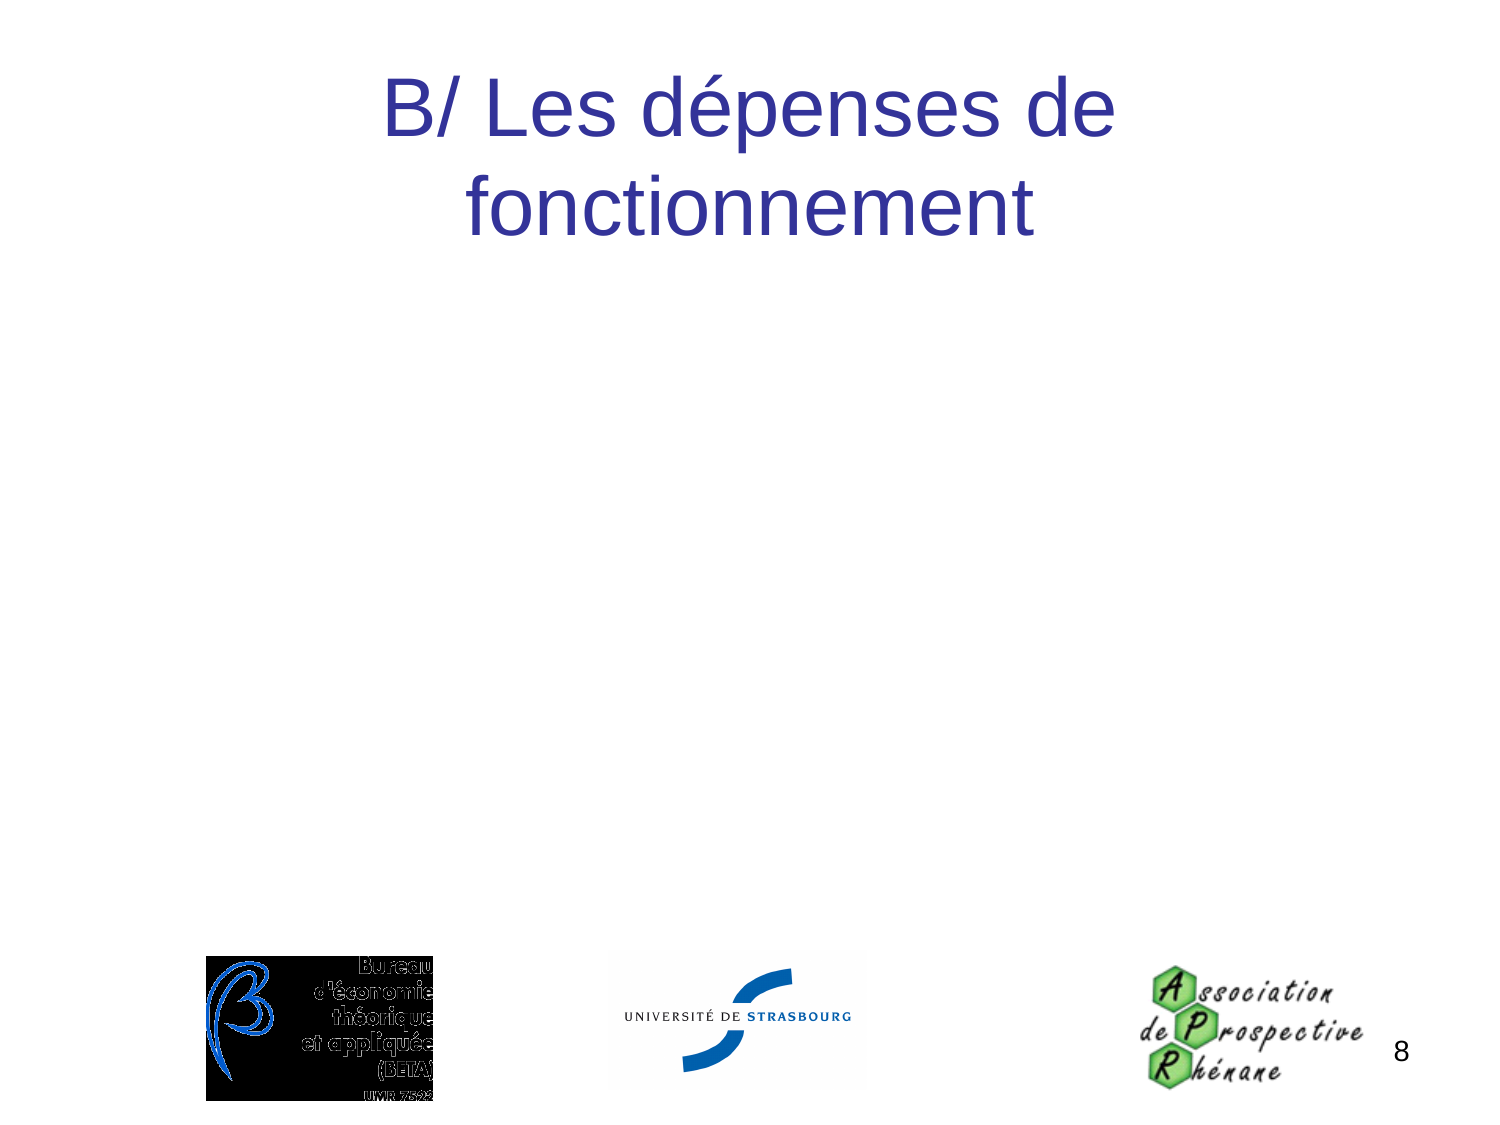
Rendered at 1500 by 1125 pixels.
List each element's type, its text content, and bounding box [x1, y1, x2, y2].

slide_number 8 [1074, 1024, 1426, 1103]
title B/ Les dépenses de fonctionnement [75, 45, 1425, 233]
